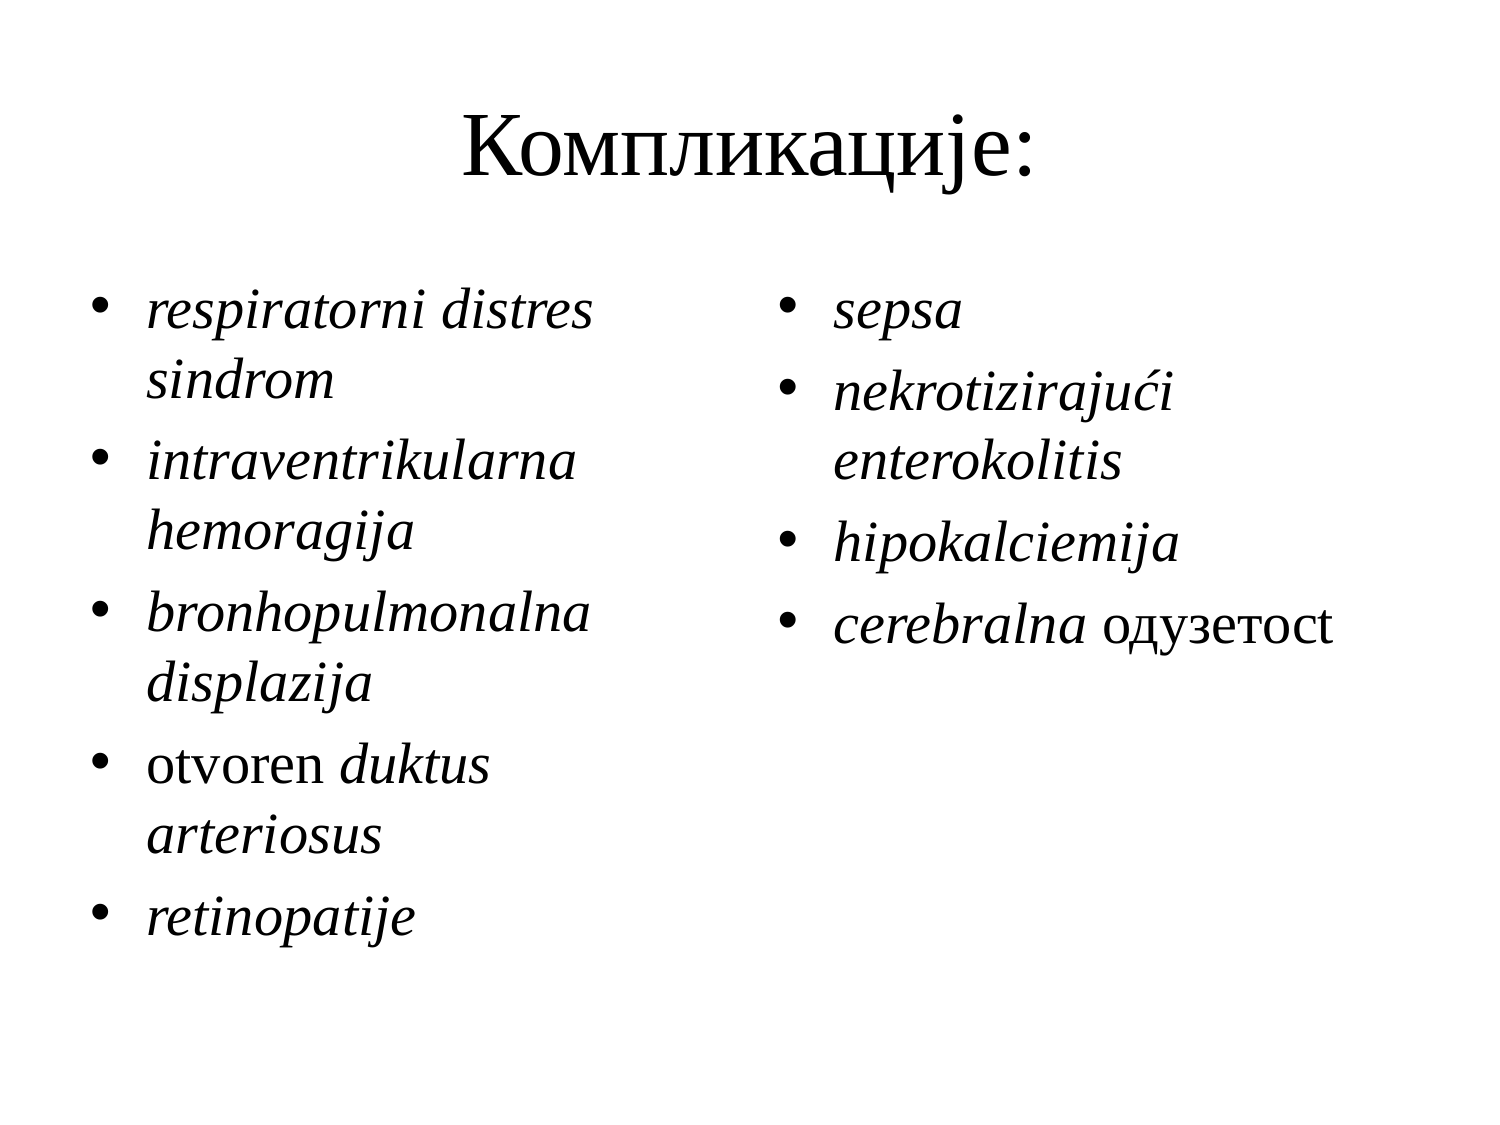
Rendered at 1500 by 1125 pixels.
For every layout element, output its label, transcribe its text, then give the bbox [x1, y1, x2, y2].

list sepsa nekrotizirajući enterokolitis hipokalciemija cerebralna одузетoсt [762, 262, 1425, 1005]
list respiratorni distres sindrom intraventrikularna hemoragija bronhopulmonalna displazija otvoren duktus arteriosus retinopatije [75, 262, 738, 1005]
title Компликације: [75, 45, 1425, 233]
